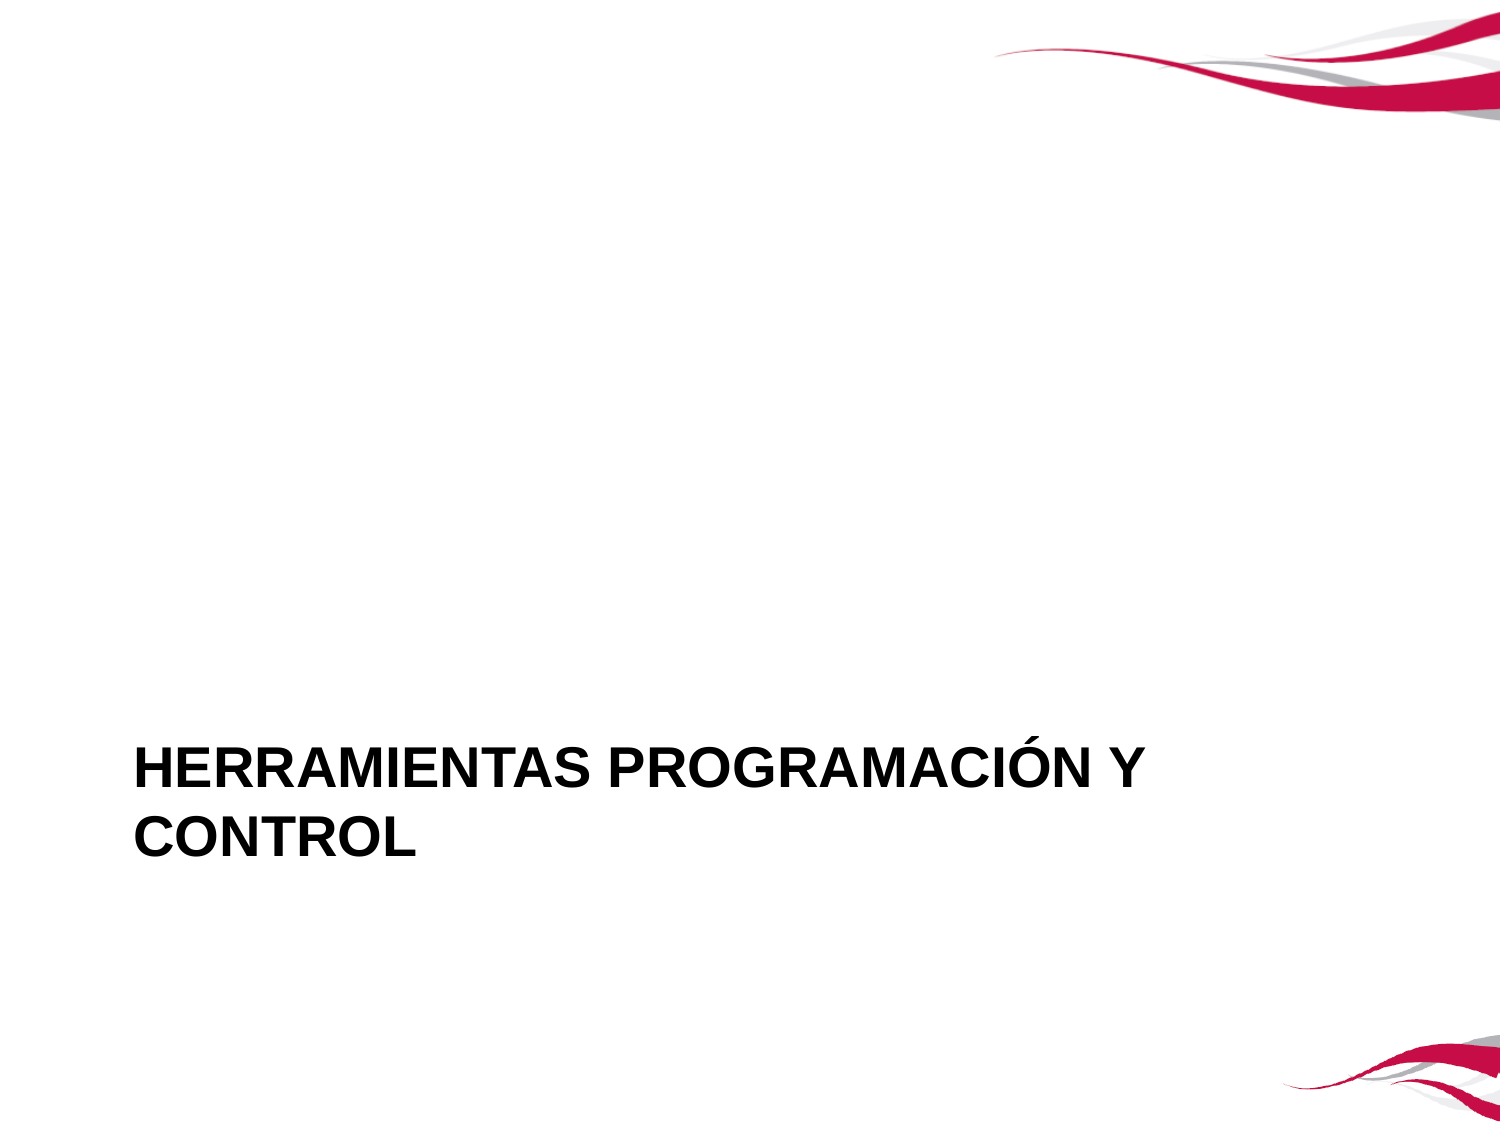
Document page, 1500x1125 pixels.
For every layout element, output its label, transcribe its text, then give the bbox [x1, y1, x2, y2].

title HERRAMIENTAS PROGRAMACIÓN Y CONTROL [118, 722, 1394, 947]
picture [1254, 1022, 1500, 1125]
picture [920, 0, 1500, 140]
